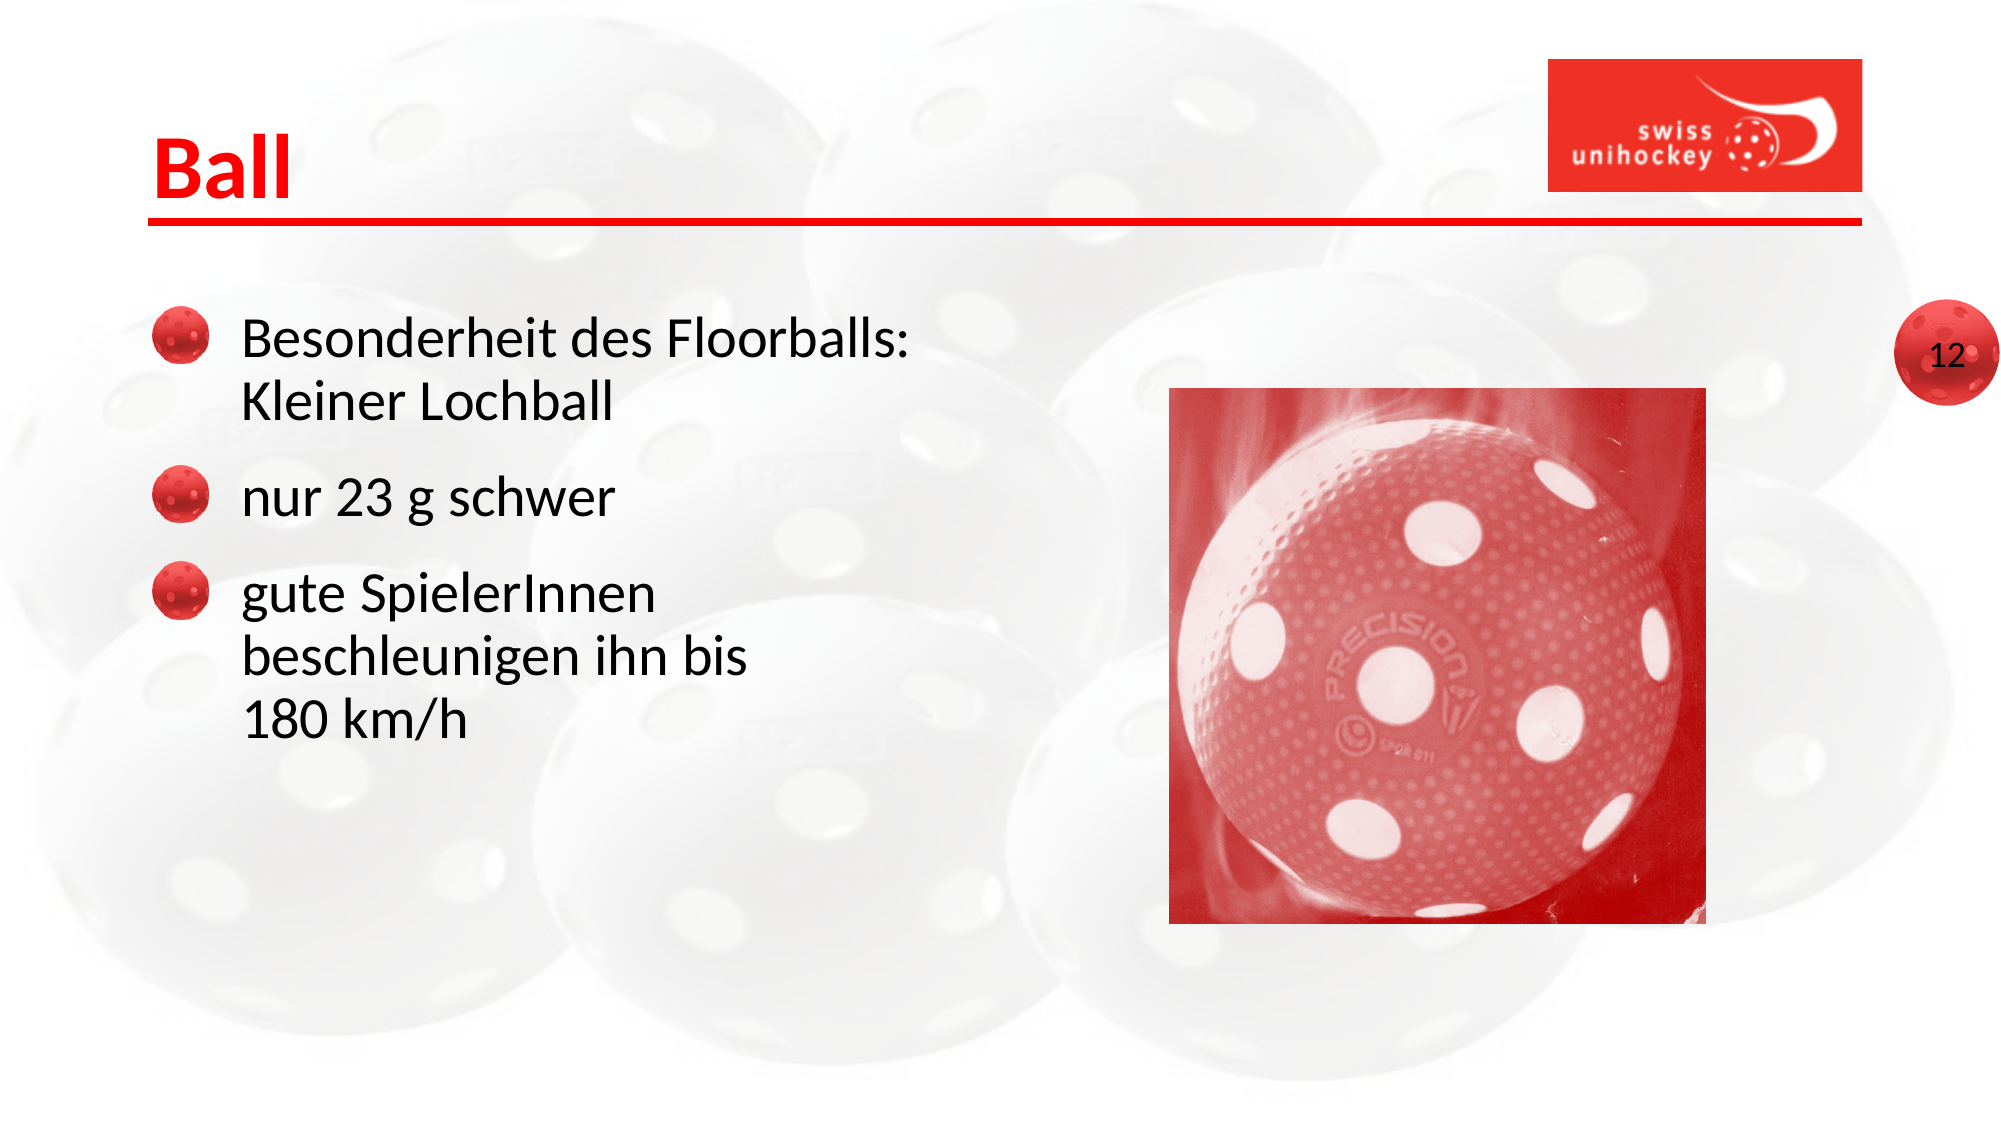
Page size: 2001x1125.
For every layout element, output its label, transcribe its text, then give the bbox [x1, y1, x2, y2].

list Besonderheit des Floorballs: Kleiner Lochball nur 23 g schwer gute SpielerInnen beschleunigen ihn bis 180 km/h [137, 299, 988, 1014]
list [1169, 388, 1706, 924]
slide_number 12 [1894, 299, 2000, 406]
picture [152, 465, 209, 523]
picture [152, 561, 209, 620]
picture [152, 306, 209, 364]
title Ball [137, 59, 1863, 278]
